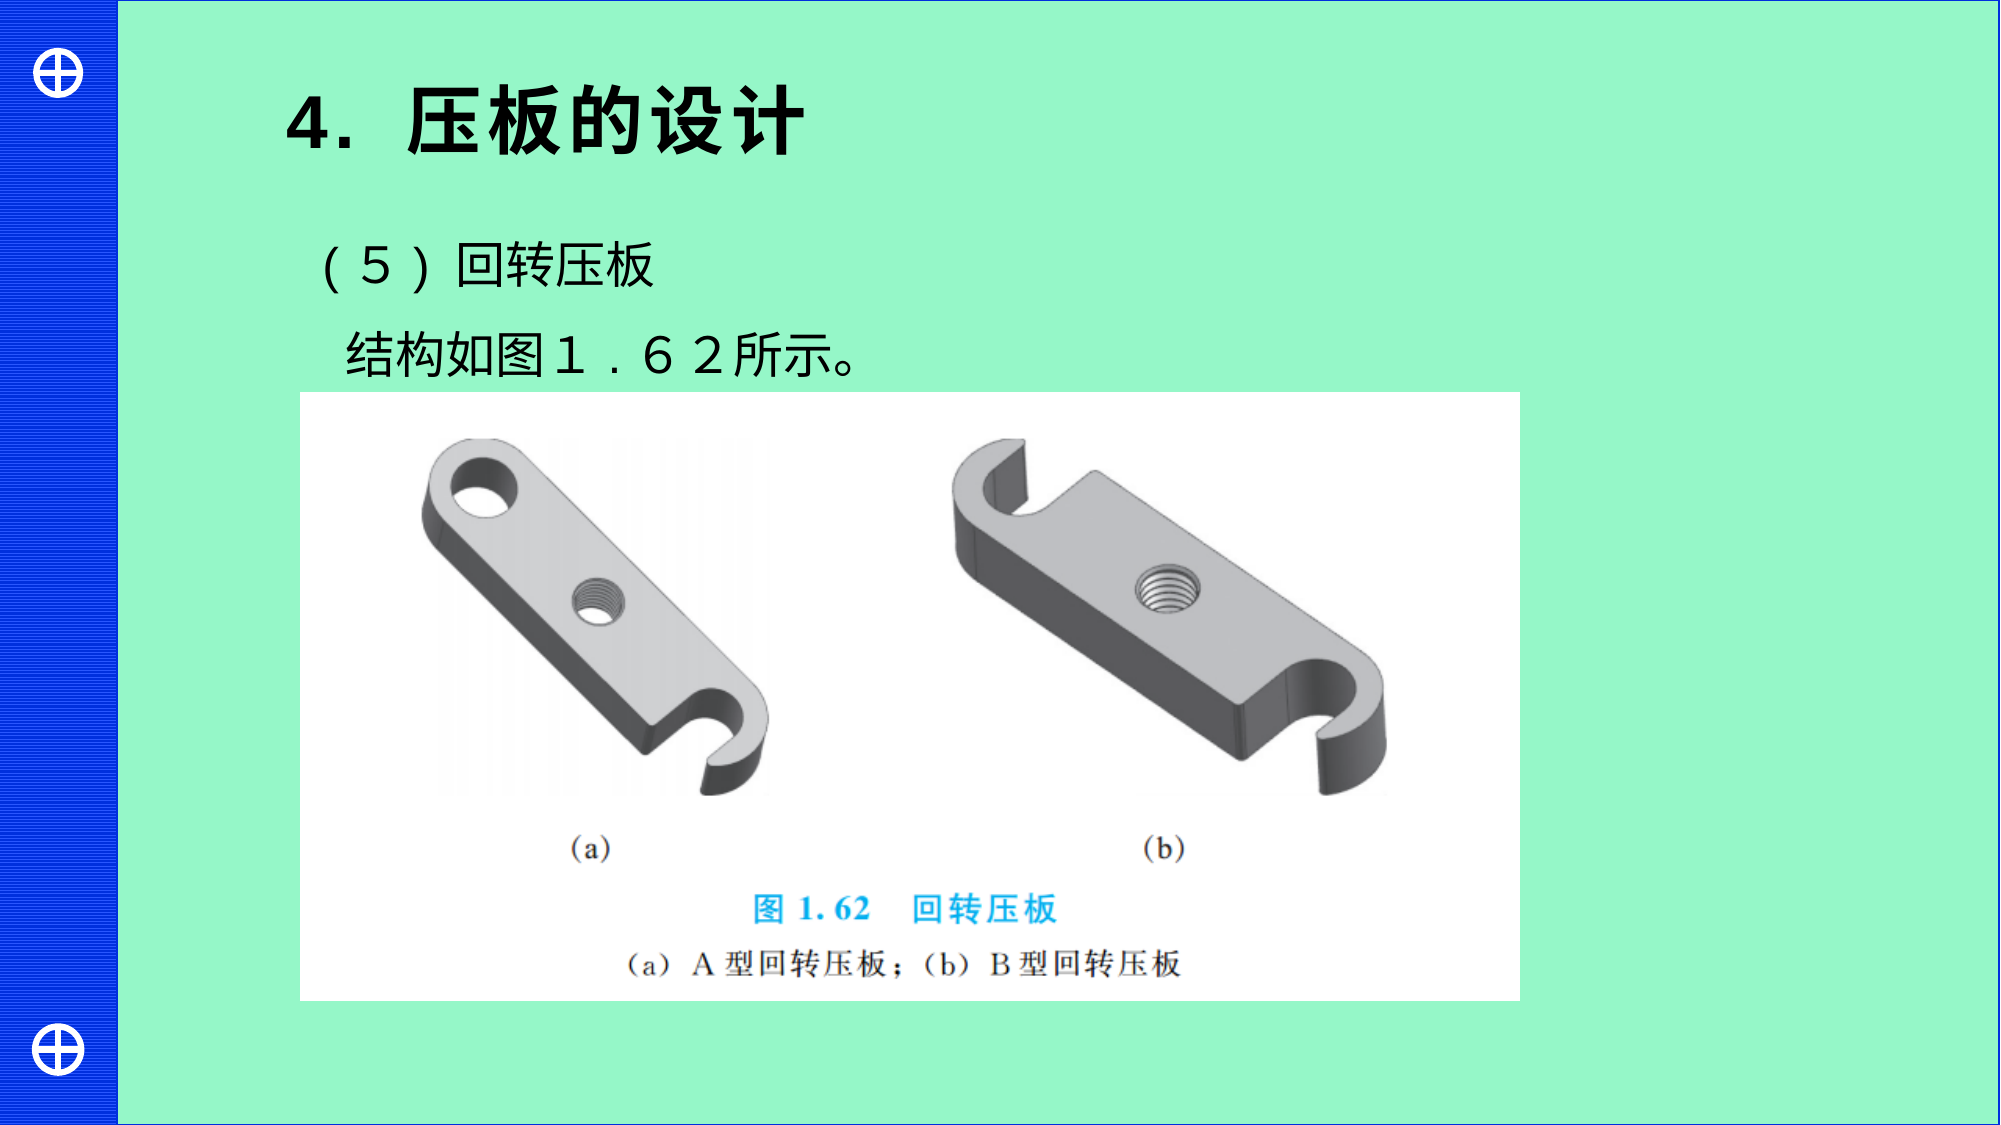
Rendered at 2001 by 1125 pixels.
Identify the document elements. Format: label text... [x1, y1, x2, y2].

text_box 4. 压板的设计 [163, 50, 1451, 172]
text_box (５) 回转压板 结构如图１.６２所示。 [207, 195, 1819, 391]
picture [300, 392, 1520, 1001]
